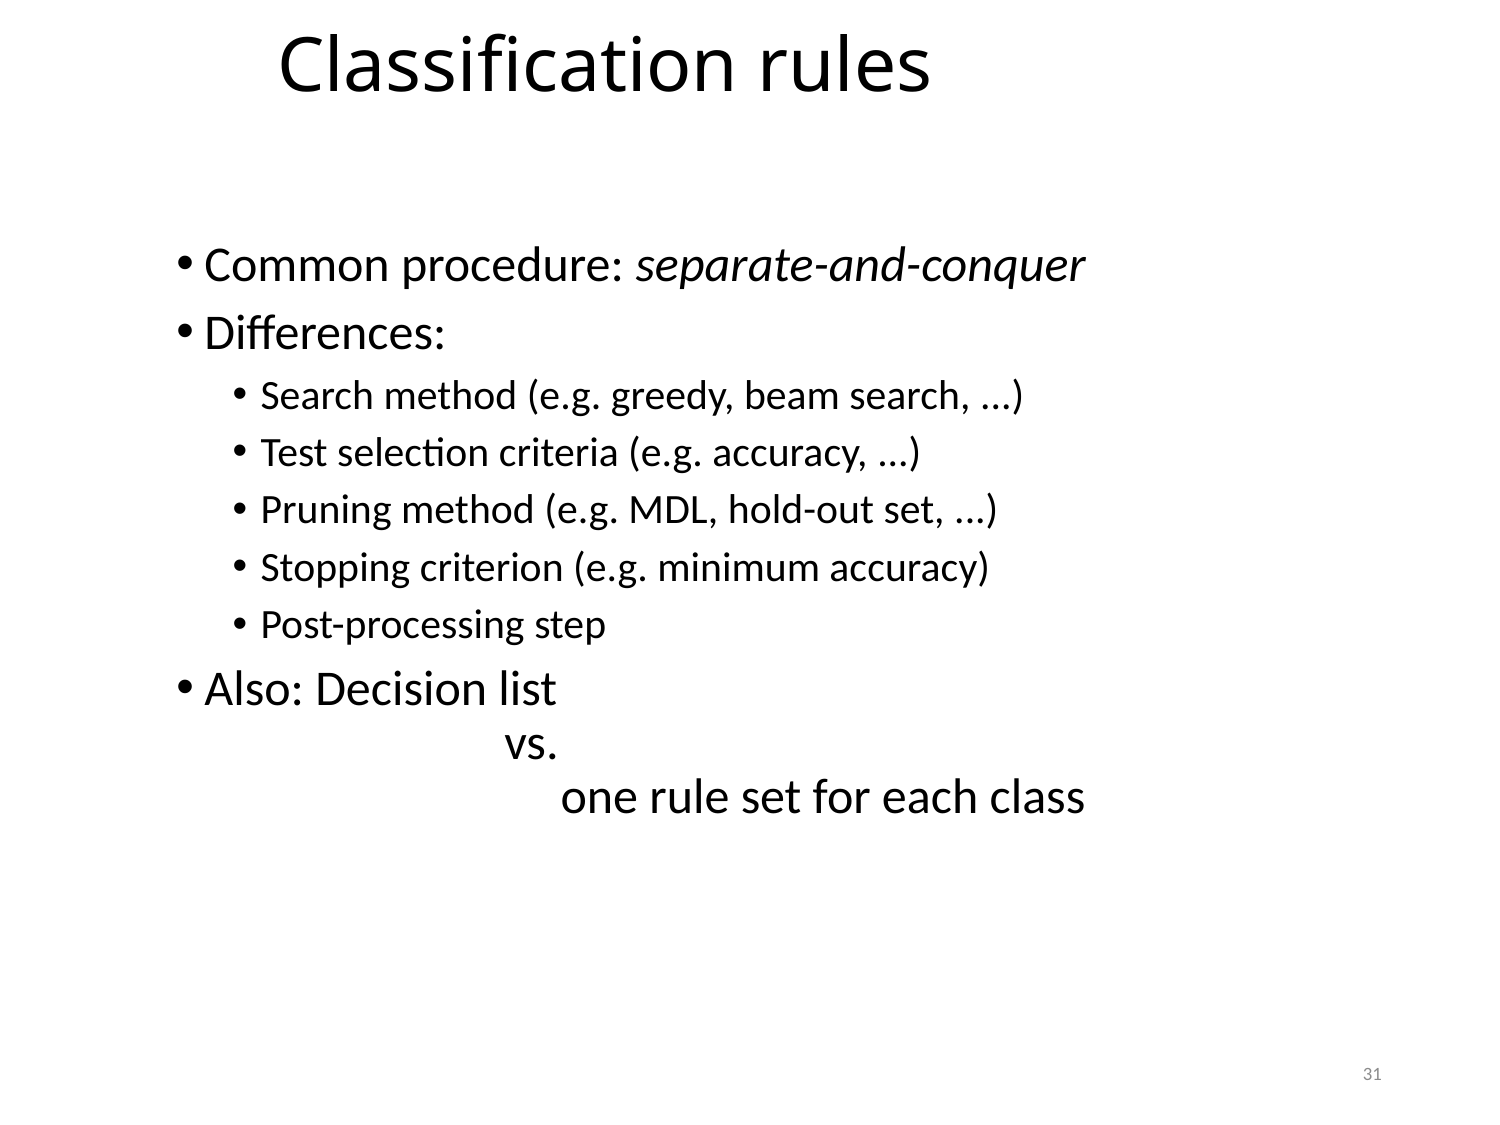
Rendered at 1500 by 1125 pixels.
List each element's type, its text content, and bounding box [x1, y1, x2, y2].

list Common procedure: separate-and-conquer Differences: Search method (e.g. greedy, beam search, ...) Test selection criteria (e.g. accuracy, ...) Pruning method (e.g. MDL, hold-out set, ...) Stopping criterion (e.g. minimum accuracy) Post-processing step Also: Decision list vs. one rule set for each class [161, 230, 1344, 884]
title Classification rules [262, 0, 1500, 148]
slide_number 31 [1059, 1042, 1397, 1103]
